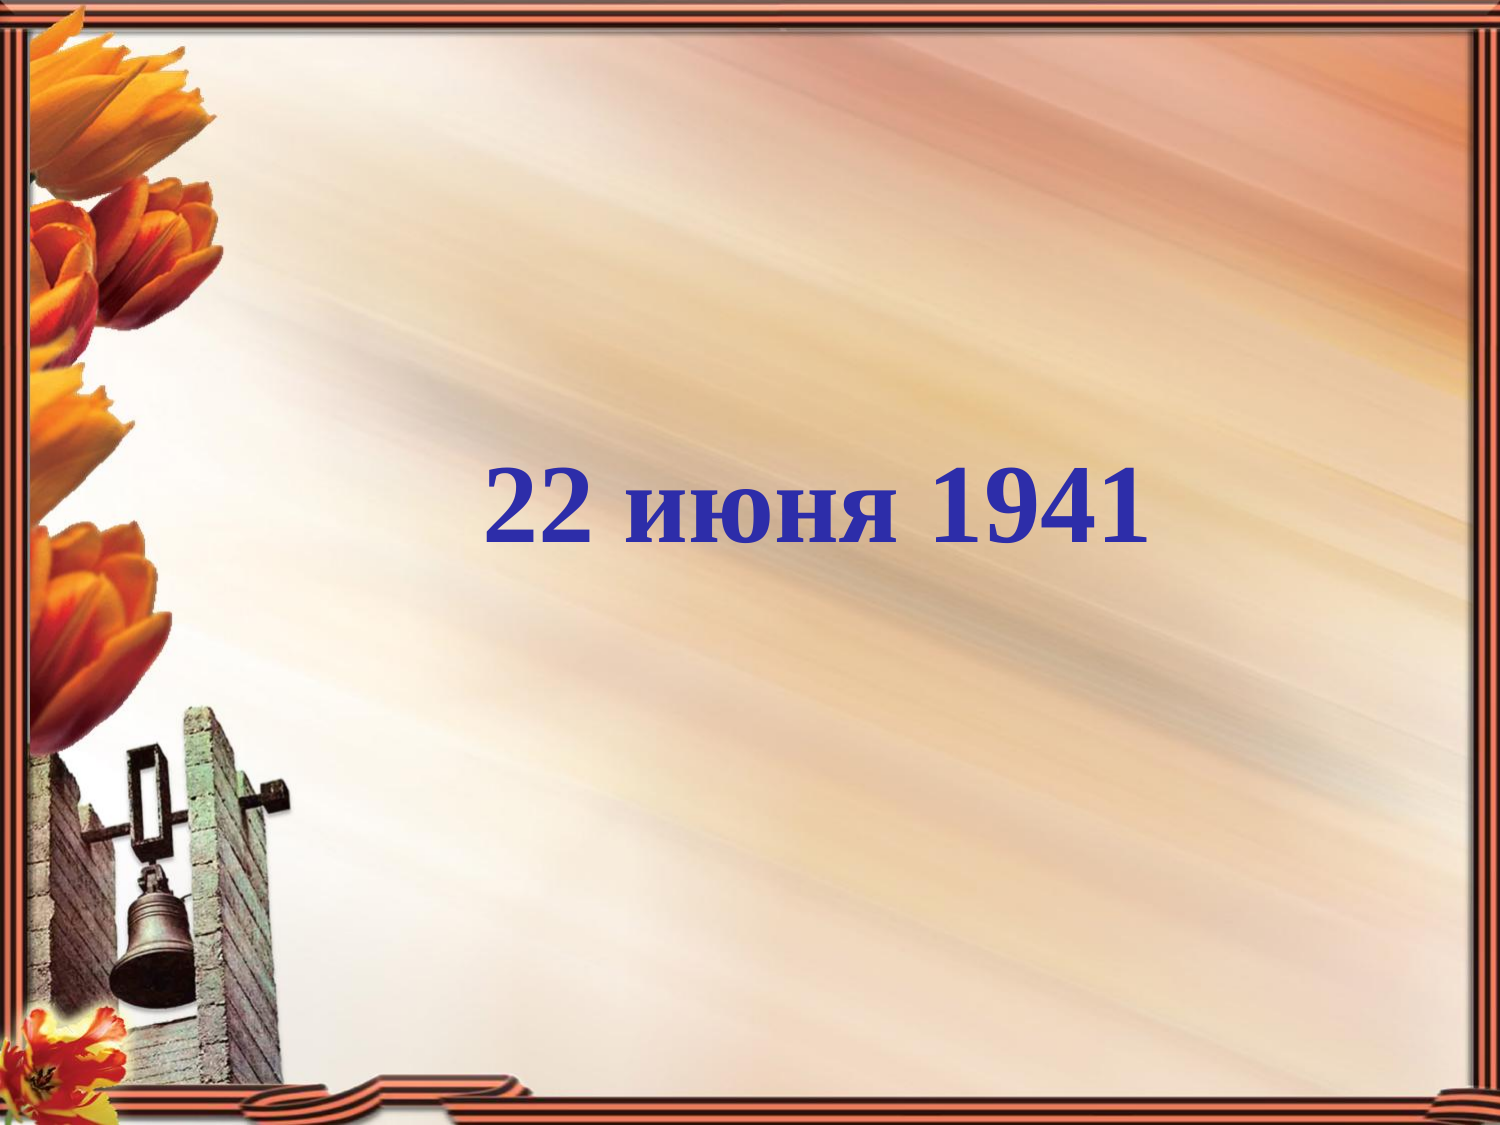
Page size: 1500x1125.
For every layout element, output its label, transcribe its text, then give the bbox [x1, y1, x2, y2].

picture [0, 0, 1500, 1125]
text_box 22 июня 1941 [467, 422, 1168, 573]
